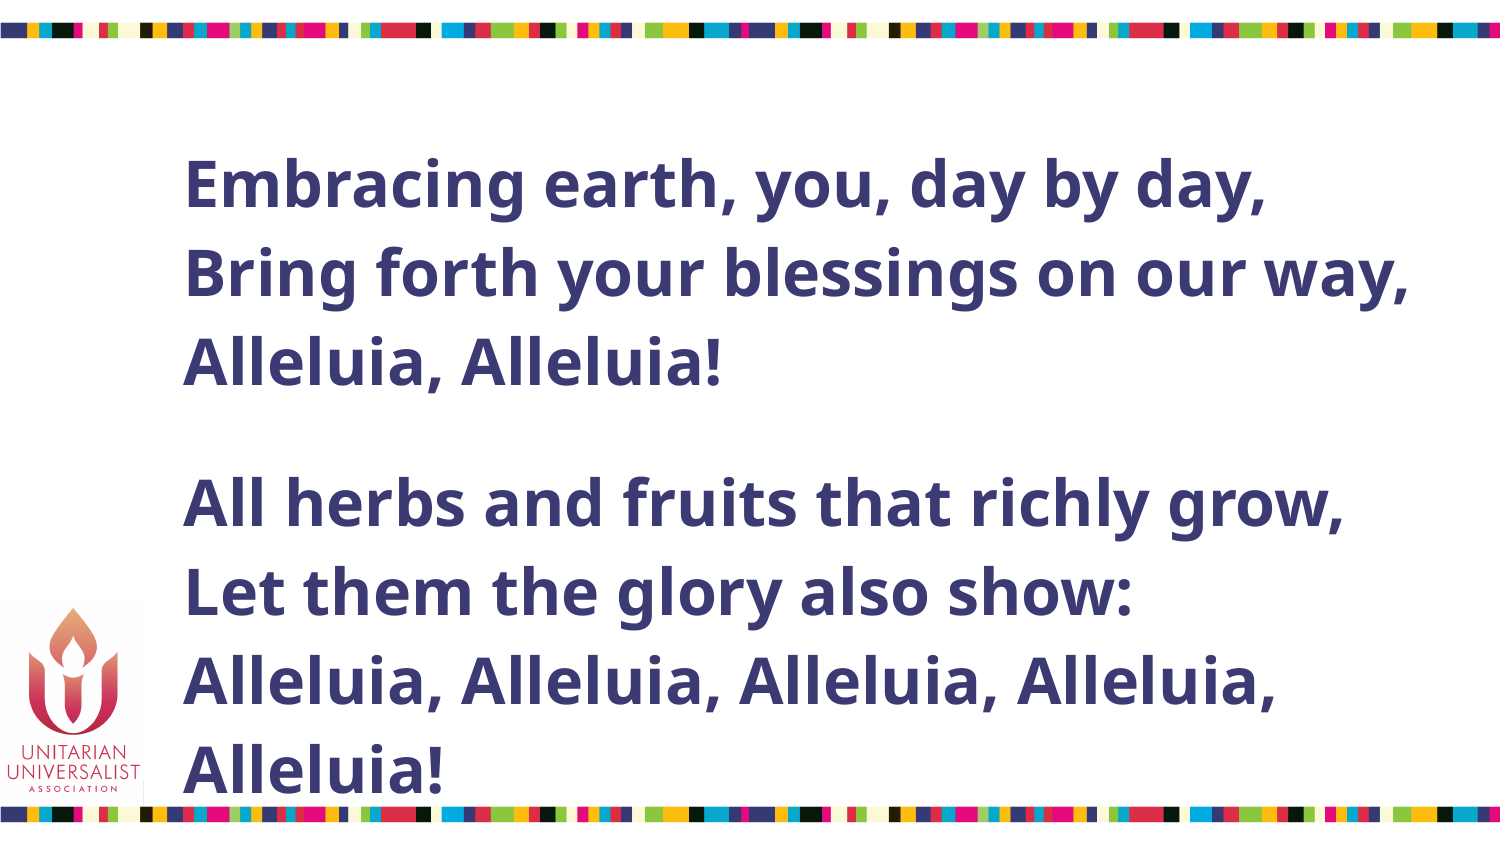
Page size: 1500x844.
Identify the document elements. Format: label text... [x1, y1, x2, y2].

picture [0, 600, 1500, 824]
text_box Embracing earth, you, day by day, Bring forth your blessings on our way, Alleluia, Alleluia! All herbs and fruits that richly grow, Let them the glory also show: Alleluia, Alleluia, Alleluia, Alleluia, Alleluia! [168, 116, 1500, 806]
picture [0, 22, 1500, 40]
